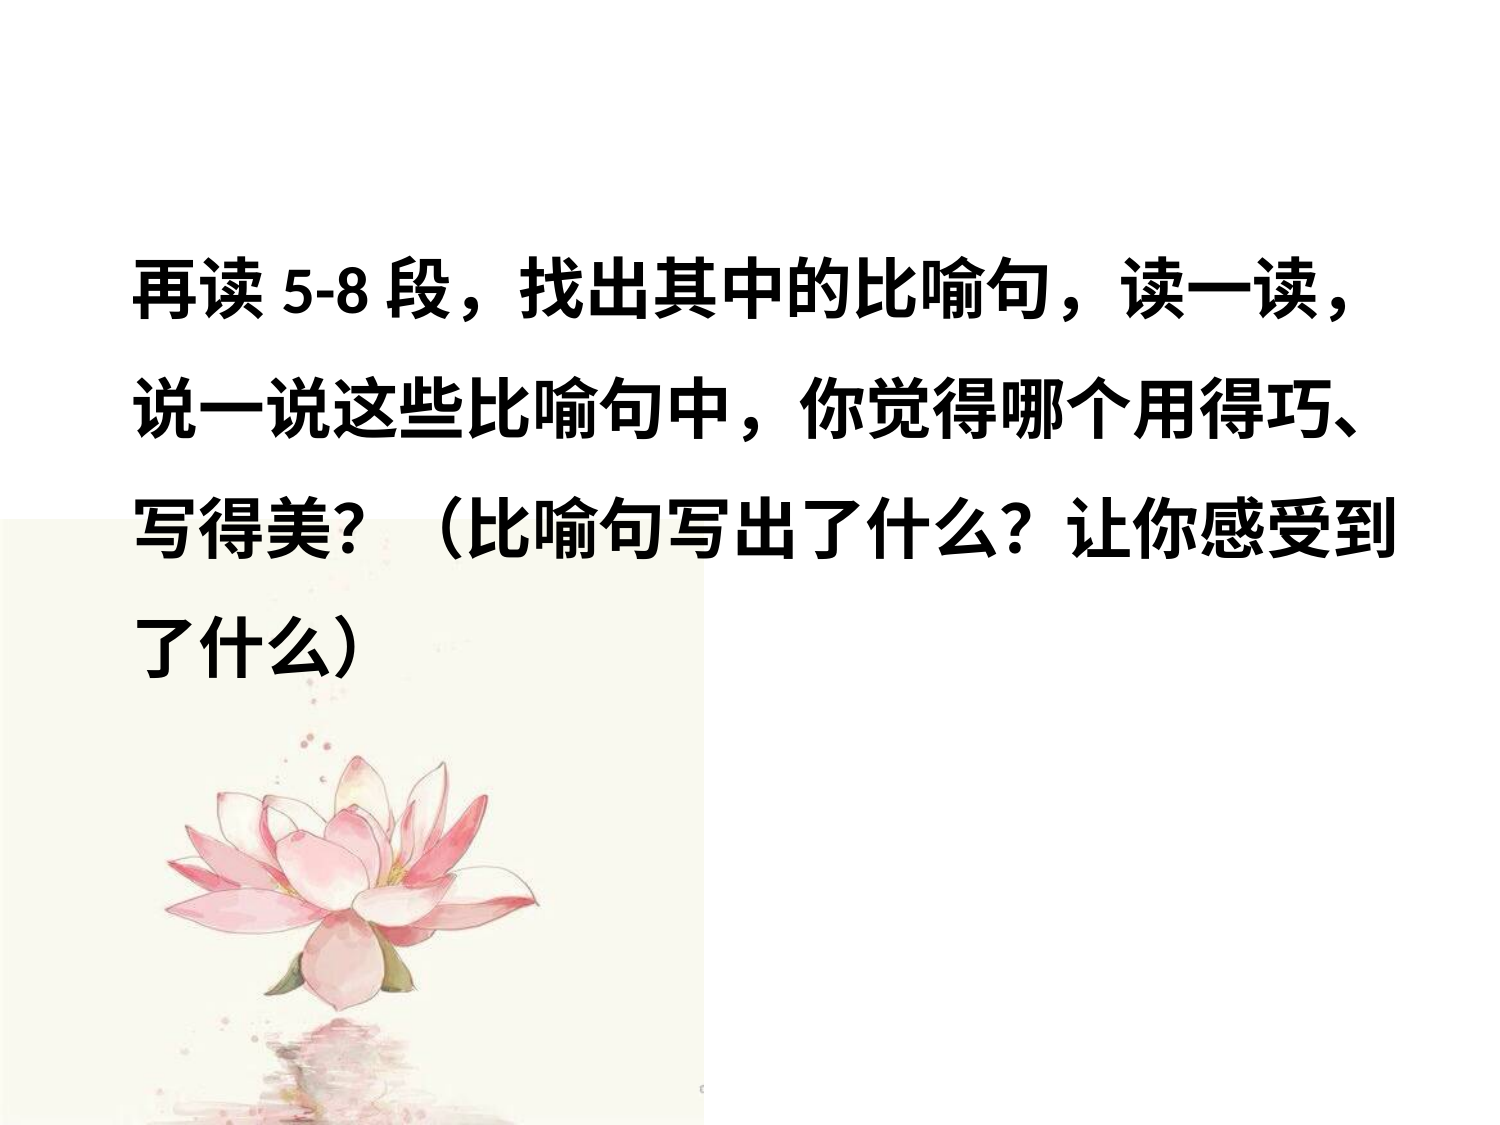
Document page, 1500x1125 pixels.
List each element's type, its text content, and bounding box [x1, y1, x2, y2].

picture [0, 519, 704, 1125]
text_box 再读5-8段，找出其中的比喻句，读一读，说一说这些比喻句中，你觉得哪个用得巧、写得美？（比喻句写出了什么？让你感受到了什么） [117, 199, 1430, 694]
